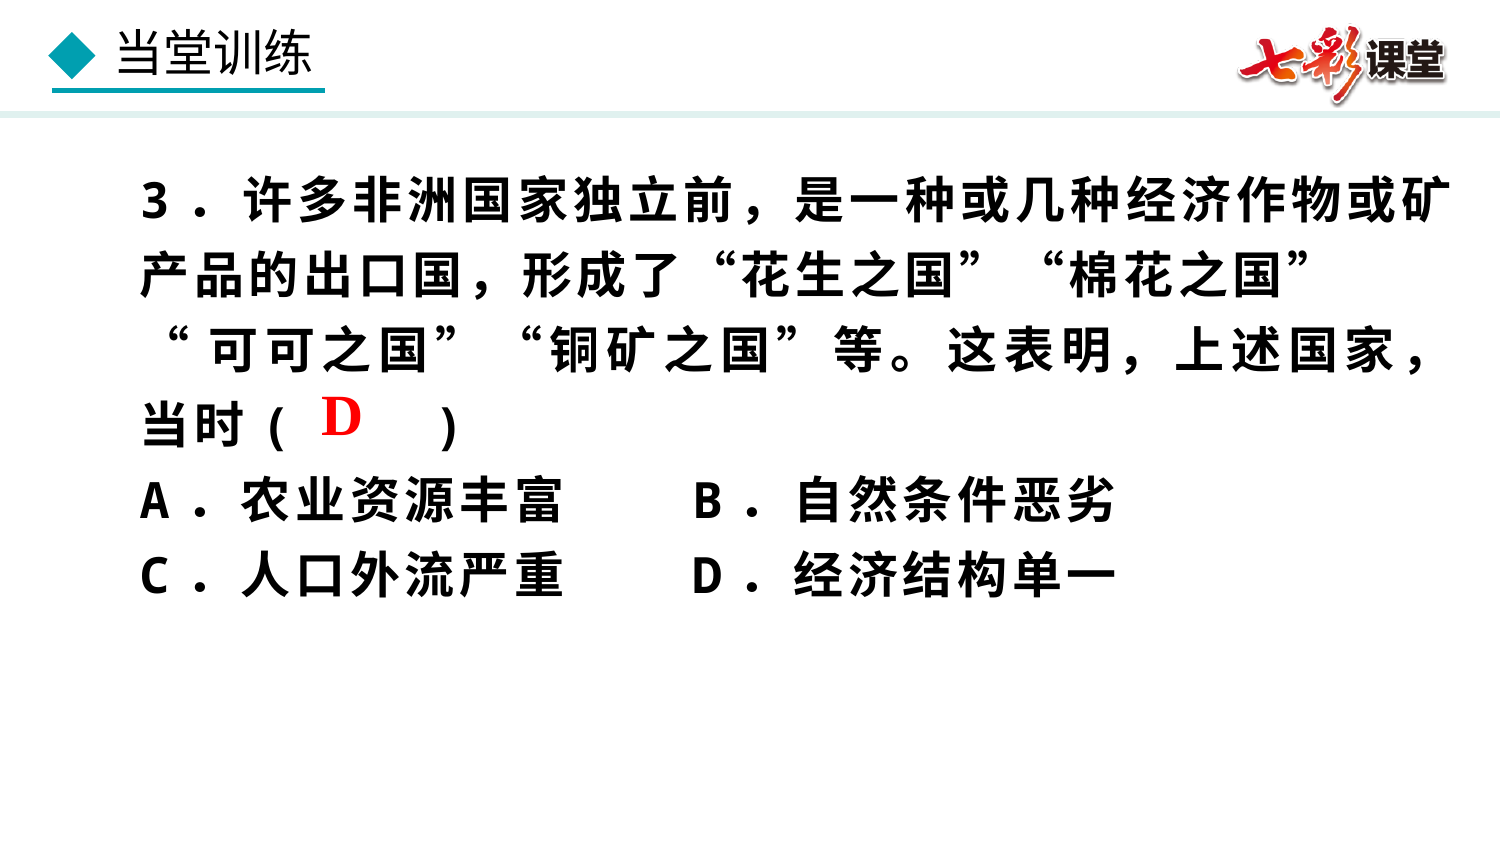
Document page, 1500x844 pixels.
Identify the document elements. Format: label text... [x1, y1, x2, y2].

text_box D [306, 370, 388, 455]
picture [1234, 20, 1451, 108]
text_box 3．许多非洲国家独立前，是一种或几种经济作物或矿产品的出口国，形成了“花生之国”“棉花之国” “可可之国”“铜矿之国”等。这表明，上述国家，当时( ) A．农业资源丰富 B．自然条件恶劣 C．人口外流严重 D．经济结构单一 [124, 146, 1472, 617]
